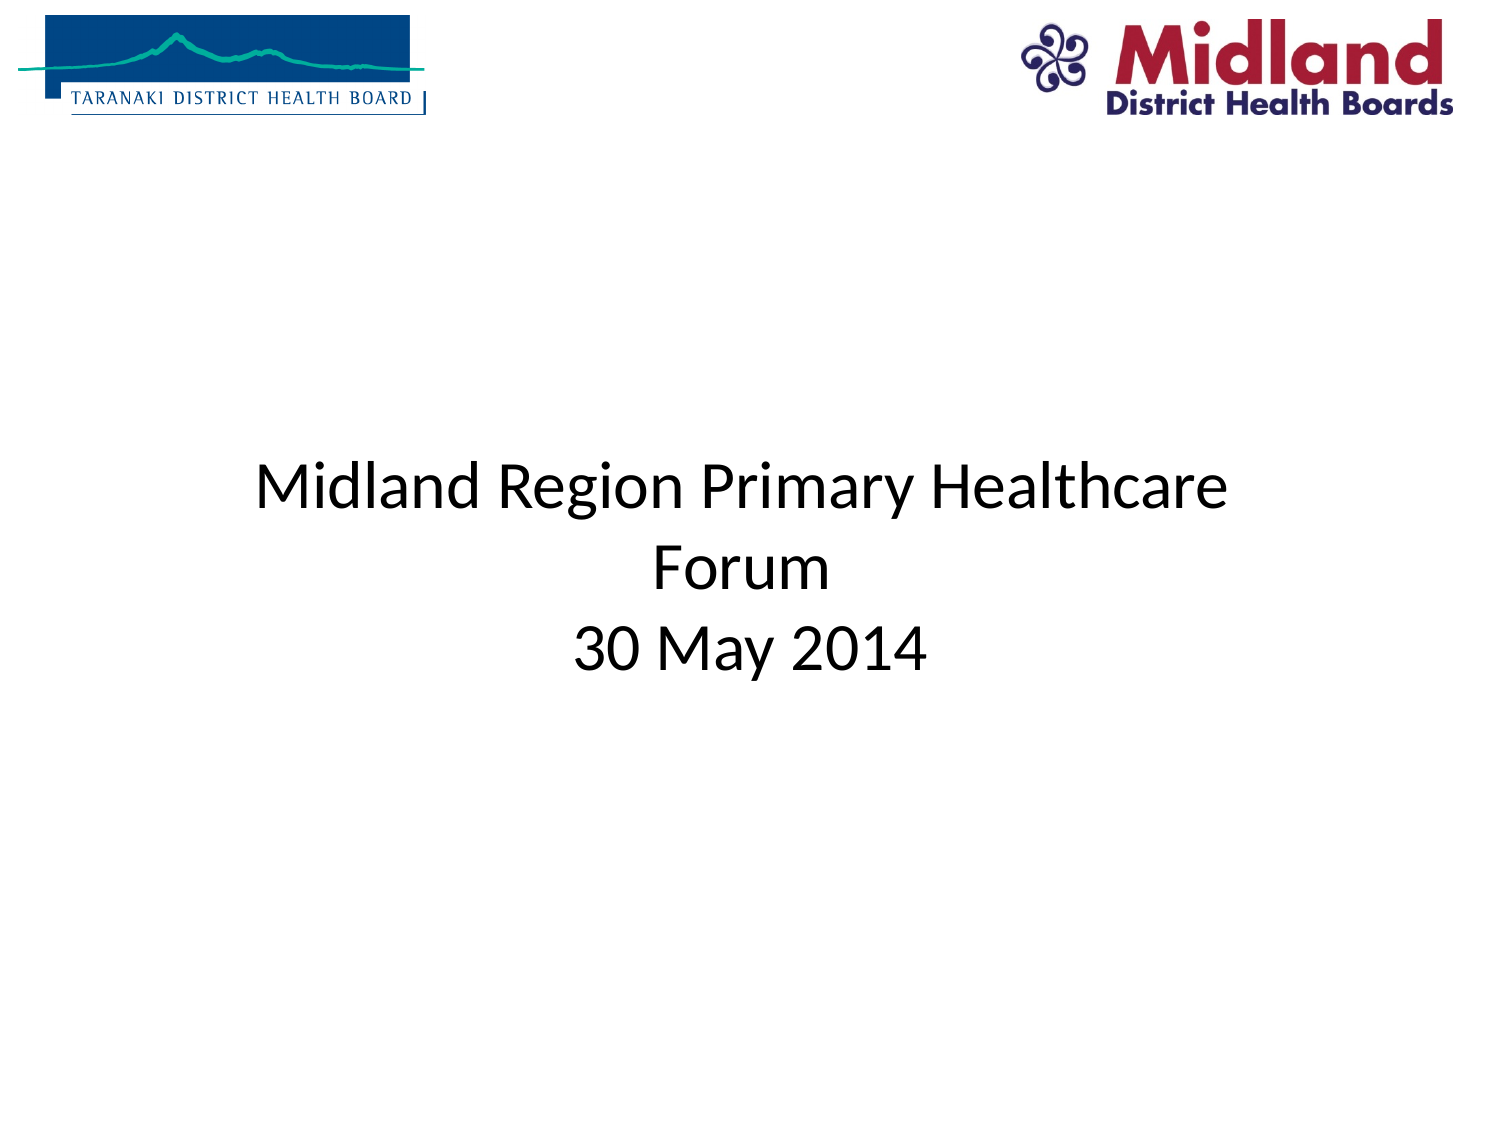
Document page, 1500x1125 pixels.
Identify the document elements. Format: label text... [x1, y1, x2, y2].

picture [1021, 18, 1453, 115]
title Midland Region Primary Healthcare Forum 30 May 2014 [112, 349, 1388, 776]
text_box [17, 15, 426, 115]
